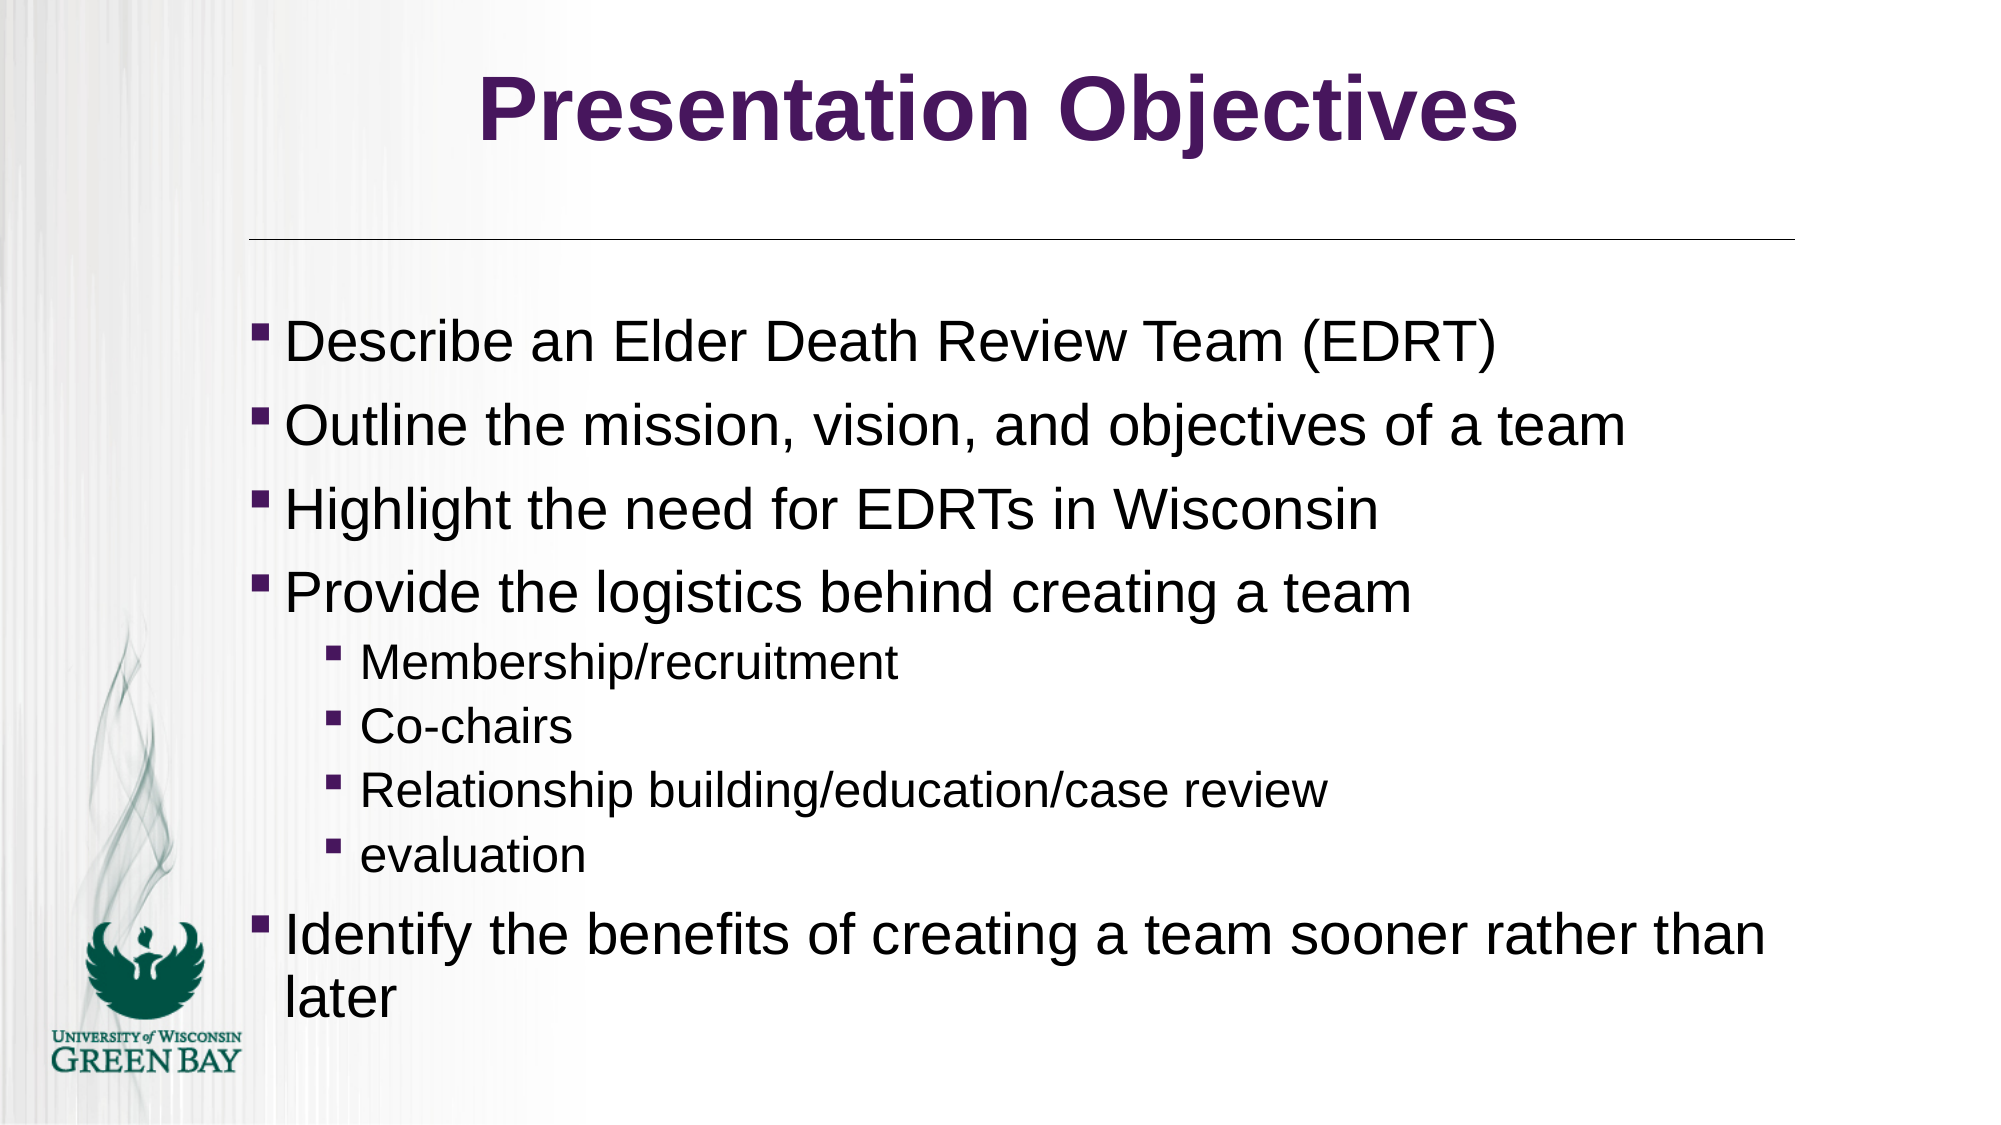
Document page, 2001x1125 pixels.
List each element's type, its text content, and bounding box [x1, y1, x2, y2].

title Presentation Objectives [137, 59, 1863, 278]
list Describe an Elder Death Review Team (EDRT) Outline the mission, vision, and objectives of a team Highlight the need for EDRTs in Wisconsin Provide the logistics behind creating a team Membership/recruitment Co-chairs Relationship building/education/case review evaluation Identify the benefits of creating a team sooner rather than later [232, 304, 1863, 1088]
picture [0, 0, 2001, 1125]
